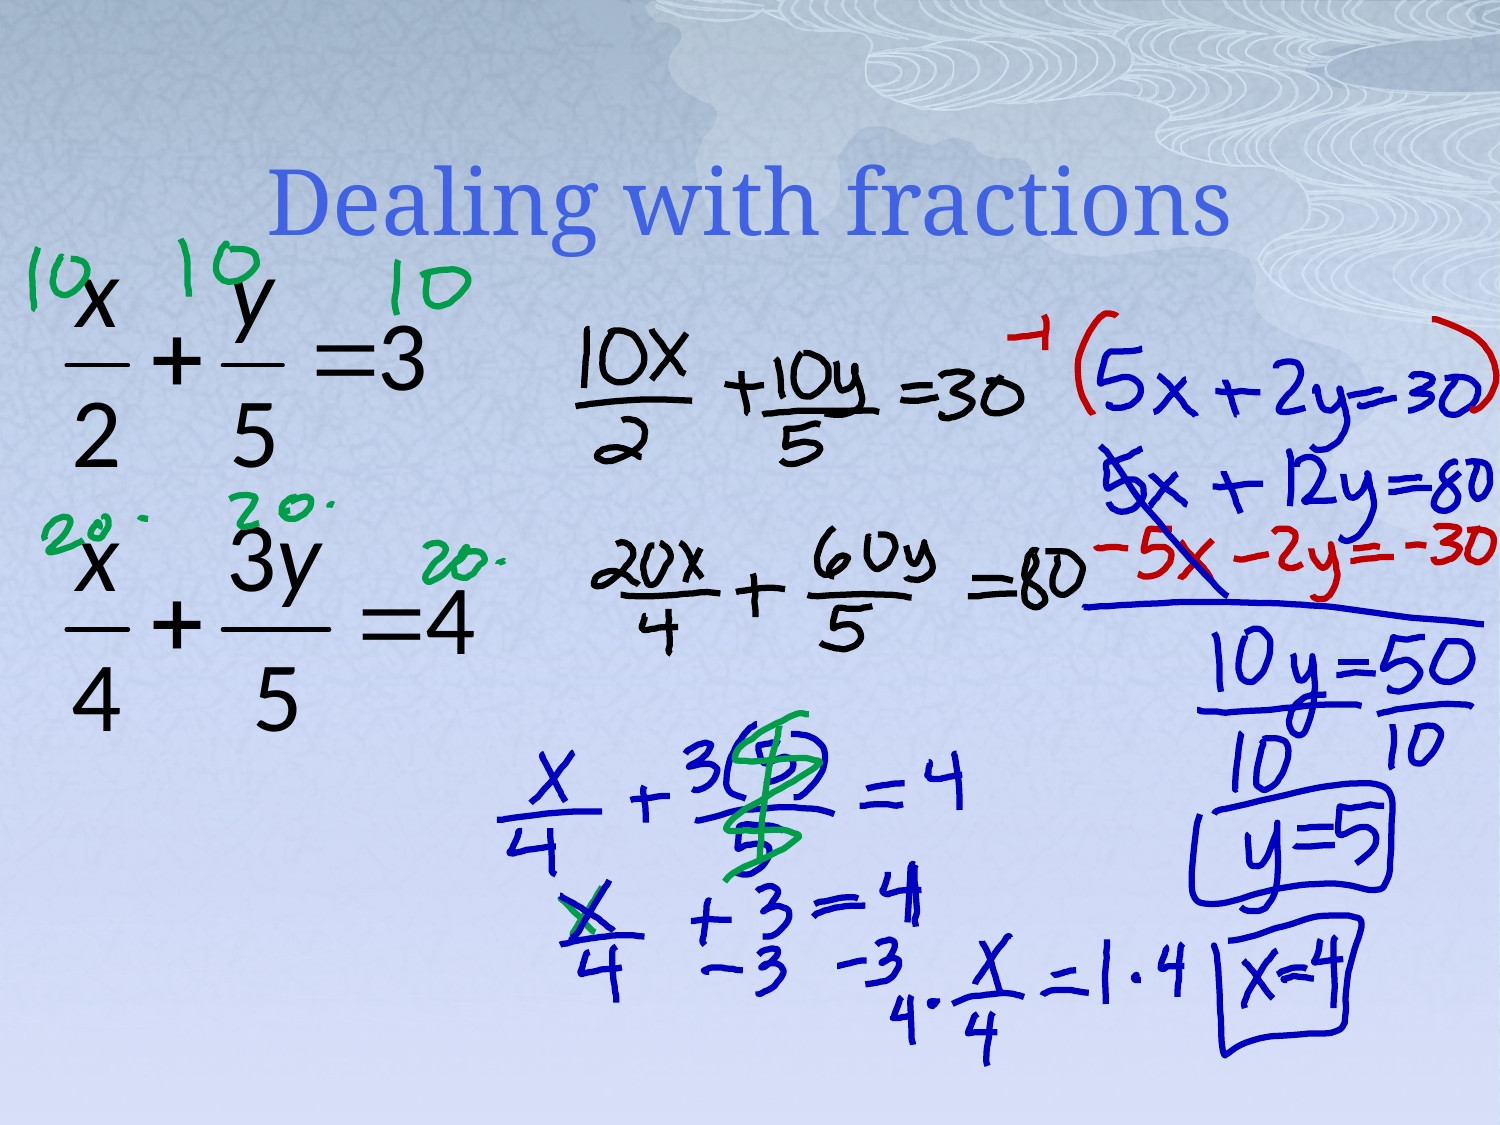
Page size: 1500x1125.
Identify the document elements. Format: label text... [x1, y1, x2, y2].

text_box [560, 895, 588, 914]
text_box [1405, 543, 1427, 547]
text_box [1310, 386, 1348, 451]
text_box [760, 797, 769, 830]
text_box [1052, 969, 1077, 977]
text_box [641, 615, 668, 631]
text_box [1350, 556, 1394, 562]
text_box [580, 951, 611, 975]
text_box [1431, 640, 1473, 683]
text_box [1104, 939, 1108, 1004]
text_box [620, 591, 721, 597]
text_box [820, 605, 873, 650]
text_box [1196, 539, 1213, 559]
text_box [1176, 943, 1184, 997]
text_box [929, 998, 939, 1007]
text_box [701, 900, 711, 946]
text_box [780, 422, 821, 465]
text_box [1432, 525, 1461, 563]
text_box [756, 885, 790, 937]
text_box [1233, 553, 1269, 560]
text_box [953, 753, 960, 811]
text_box [967, 1013, 989, 1034]
text_box [1272, 528, 1303, 569]
text_box [1410, 725, 1442, 764]
text_box [1336, 671, 1376, 676]
text_box [571, 880, 610, 938]
text_box [1441, 376, 1469, 416]
text_box [725, 723, 757, 800]
text_box [642, 542, 672, 586]
text_box [670, 355, 686, 375]
text_box [1041, 989, 1089, 996]
text_box [757, 947, 784, 995]
text_box [744, 384, 765, 388]
text_box [703, 966, 743, 973]
text_box [985, 1012, 994, 1067]
text_box [736, 858, 769, 876]
text_box [905, 541, 934, 581]
text_box [1296, 456, 1337, 503]
text_box [825, 361, 863, 410]
text_box [1377, 703, 1474, 715]
text_box [1130, 478, 1145, 497]
text_box [1213, 632, 1222, 692]
text_box [771, 760, 785, 783]
text_box [983, 375, 1022, 414]
text_box [859, 803, 904, 807]
text_box [952, 992, 1025, 1005]
text_box [549, 828, 557, 876]
text_box [756, 587, 786, 591]
text_box [1045, 550, 1084, 596]
text_box [1353, 545, 1380, 549]
text_box [583, 328, 590, 389]
text_box [1234, 732, 1243, 791]
text_box [939, 370, 974, 419]
text_box [1105, 460, 1140, 513]
text_box [31, 247, 39, 310]
text_box [1191, 782, 1394, 905]
text_box [611, 946, 617, 1003]
text_box [1240, 890, 1277, 912]
text_box [1388, 487, 1432, 493]
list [50, 237, 497, 751]
text_box [1197, 703, 1362, 714]
text_box [741, 371, 749, 414]
text_box [693, 565, 703, 579]
text_box [974, 935, 1011, 985]
text_box [1213, 914, 1363, 1056]
text_box [752, 573, 757, 618]
text_box [1153, 379, 1186, 413]
text_box [913, 864, 918, 927]
text_box [926, 761, 957, 780]
text_box [1382, 636, 1425, 692]
text_box [1084, 601, 1485, 625]
text_box [1237, 628, 1271, 683]
text_box [1174, 392, 1197, 417]
text_box [601, 329, 645, 383]
text_box [900, 396, 939, 402]
text_box [816, 527, 849, 577]
text_box [1359, 397, 1397, 407]
text_box [559, 934, 645, 946]
text_box [645, 795, 670, 799]
text_box [1431, 318, 1497, 411]
text_box [1288, 450, 1292, 507]
text_box [1137, 528, 1172, 577]
text_box [837, 959, 867, 967]
text_box [1101, 348, 1143, 409]
text_box [596, 418, 646, 462]
text_box [1133, 974, 1141, 981]
text_box [1408, 373, 1434, 412]
text_box [684, 548, 702, 583]
text_box [909, 995, 914, 1045]
text_box [509, 830, 550, 854]
text_box [791, 733, 826, 798]
text_box [1160, 946, 1178, 970]
text_box [766, 806, 835, 817]
text_box [724, 712, 821, 882]
text_box [892, 996, 910, 1019]
text_box [736, 831, 749, 850]
text_box [1388, 476, 1423, 480]
text_box [1433, 460, 1461, 512]
text_box [1466, 526, 1495, 563]
text_box [807, 593, 912, 599]
text_box [1150, 473, 1178, 505]
text_box [764, 824, 782, 829]
text_box [1338, 472, 1375, 542]
text_box [690, 918, 705, 922]
text_box [642, 785, 647, 823]
text_box [1288, 708, 1314, 736]
text_box [530, 751, 575, 804]
text_box [1157, 375, 1174, 392]
text_box [881, 871, 909, 895]
text_box [667, 608, 672, 655]
text_box [1023, 549, 1046, 608]
text_box [1255, 737, 1289, 791]
text_box [554, 778, 567, 802]
text_box [1465, 460, 1491, 500]
text_box [1099, 445, 1229, 597]
text_box [724, 383, 741, 387]
text_box [1390, 724, 1395, 770]
text_box [764, 761, 775, 797]
text_box [496, 810, 603, 821]
text_box [694, 808, 744, 822]
text_box [541, 753, 554, 777]
text_box [679, 542, 693, 564]
text_box [1077, 313, 1118, 415]
text_box [814, 896, 859, 905]
text_box [1275, 360, 1306, 413]
text_box [1310, 543, 1339, 600]
text_box [762, 410, 880, 416]
text_box [593, 541, 640, 587]
text_box [906, 863, 915, 923]
text_box [651, 328, 670, 355]
title Dealing with fractions [75, 105, 1425, 293]
text_box [1095, 545, 1129, 549]
text_box [1292, 653, 1327, 706]
text_box [972, 577, 1014, 582]
text_box [1114, 448, 1143, 475]
text_box [1347, 389, 1383, 397]
text_box [981, 940, 991, 960]
text_box [812, 905, 866, 918]
text_box [752, 824, 761, 830]
text_box [793, 352, 830, 397]
text_box [866, 782, 905, 790]
text_box [589, 913, 614, 932]
text_box [575, 398, 693, 407]
text_box [774, 358, 785, 399]
text_box [735, 588, 753, 593]
text_box [684, 742, 718, 791]
text_box [1043, 314, 1048, 351]
text_box [866, 533, 896, 570]
text_box [865, 939, 900, 985]
text_box [901, 384, 933, 389]
